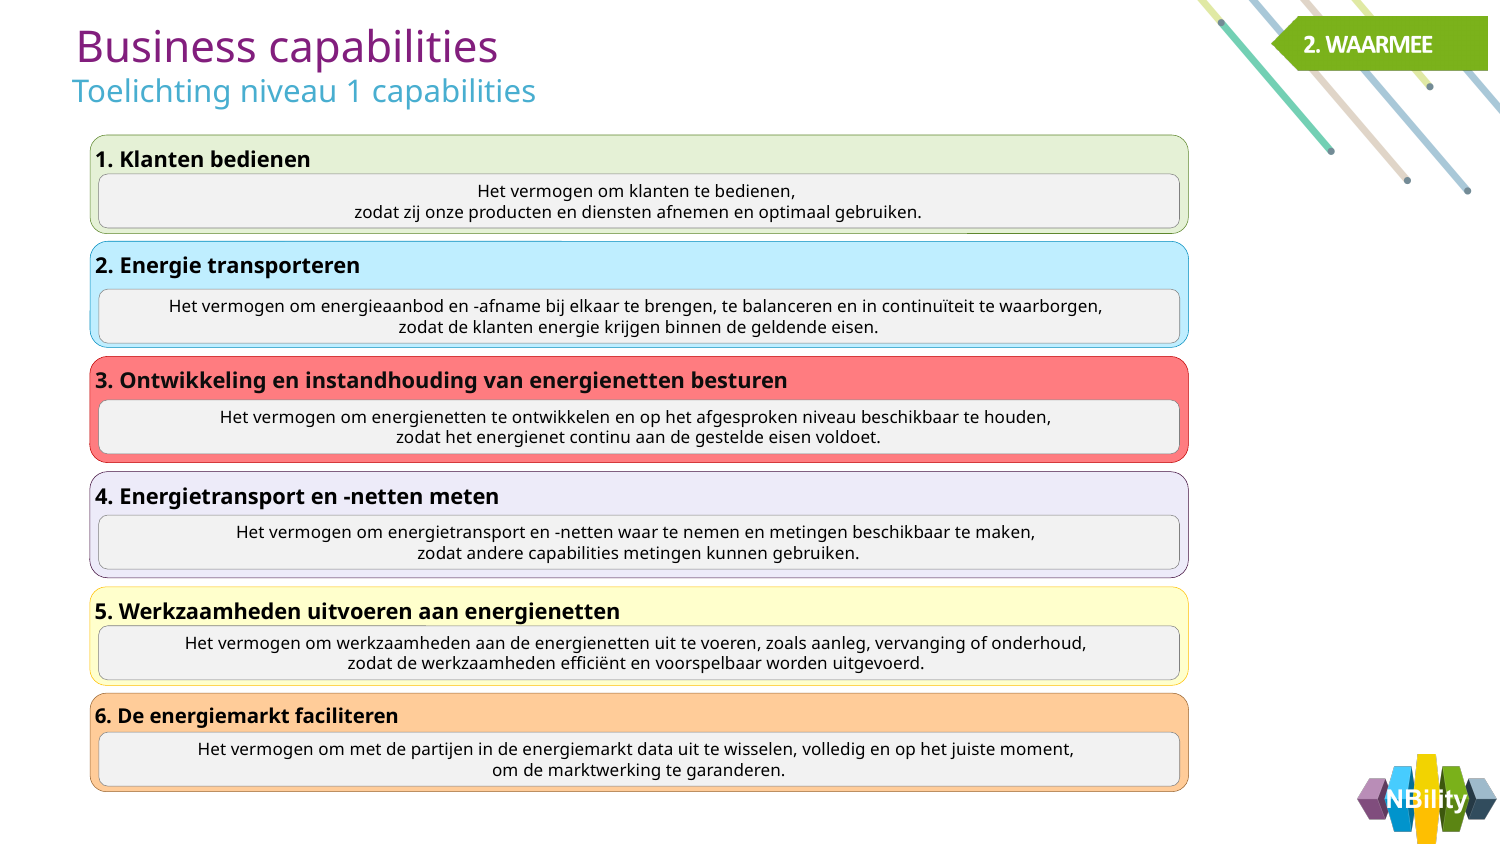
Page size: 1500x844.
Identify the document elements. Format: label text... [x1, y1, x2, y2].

text_box Het vermogen om werkzaamheden aan de energienetten uit te voeren, zoals aanleg, vervanging of onderhoud, zodat de werkzaamheden efficiënt en voorspelbaar worden uitgevoerd. [98, 625, 1180, 680]
text_box Het vermogen om energienetten te ontwikkelen en op het afgesproken niveau beschikbaar te houden, zodat het energienet continu aan de gestelde eisen voldoet. [98, 399, 1180, 454]
text_box Toelichting niveau 1 capabilities [71, 64, 1204, 98]
text_box Business capabilities [75, 13, 1168, 64]
text_box 6. De energiemarkt faciliteren [90, 693, 1189, 792]
picture [1357, 754, 1499, 844]
text_box .4. Delen van marktdata faciliteren [0, 0, 1500, 844]
text_box 4. Energietransport en -netten meten [89, 471, 1189, 578]
picture [1271, 16, 1488, 76]
text_box Het vermogen om klanten te bedienen, zodat zij onze producten en diensten afnemen en optimaal gebruiken. [98, 173, 1180, 229]
text_box Het vermogen om energieaanbod en -afname bij elkaar te brengen, te balanceren en in continuïteit te waarborgen, zodat de klanten energie krijgen binnen de geldende eisen. [98, 289, 1180, 344]
text_box 2. Energie transporteren [90, 241, 1189, 348]
text_box 5. Werkzaamheden uitvoeren aan energienetten [89, 586, 1189, 686]
text_box 1. Klanten bedienen [90, 135, 1189, 234]
text_box Het vermogen om met de partijen in de energiemarkt data uit te wisselen, volledig en op het juiste moment, om de marktwerking te garanderen. [98, 732, 1180, 787]
text_box 3. Ontwikkeling en instandhouding van energienetten besturen [89, 356, 1189, 463]
text_box Het vermogen om energietransport en -netten waar te nemen en metingen beschikbaar te maken, zodat andere capabilities metingen kunnen gebruiken. [98, 515, 1180, 570]
